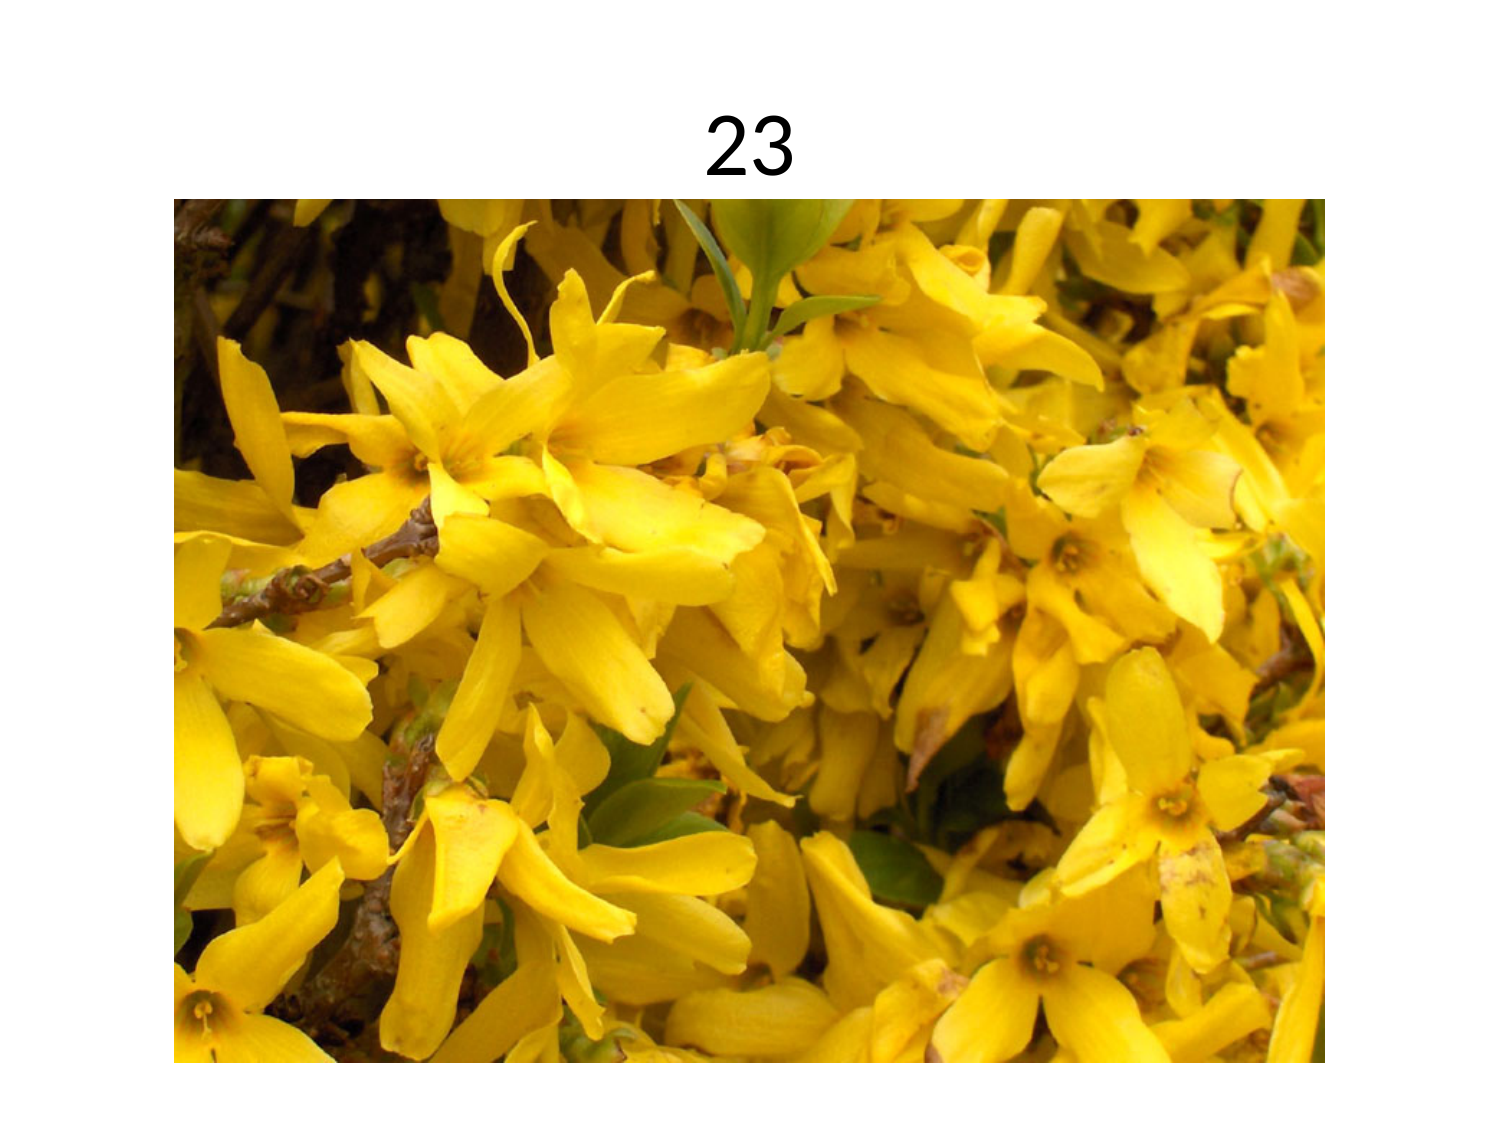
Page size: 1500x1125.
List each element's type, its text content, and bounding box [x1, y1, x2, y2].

picture [174, 199, 1326, 1063]
title 23 [75, 45, 1425, 233]
